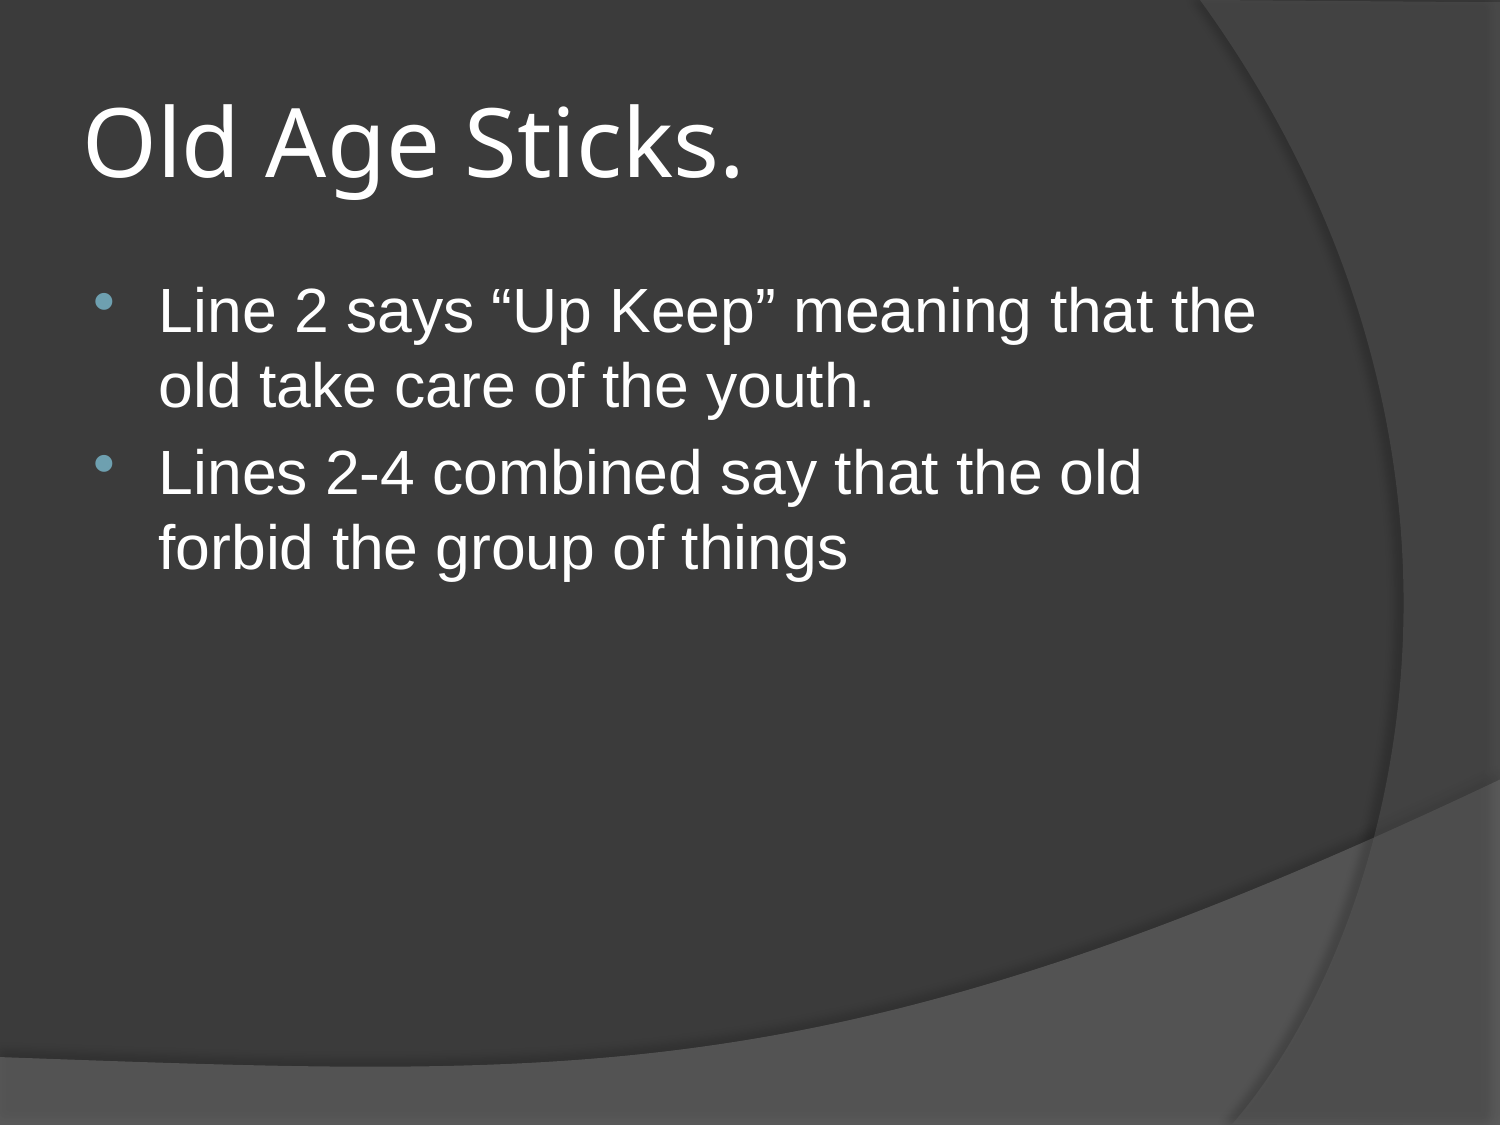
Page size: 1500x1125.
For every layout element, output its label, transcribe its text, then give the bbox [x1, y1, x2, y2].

list Line 2 says “Up Keep” meaning that the old take care of the youth. Lines 2-4 combined say that the old forbid the group of things [75, 262, 1300, 1005]
title Old Age Sticks. [75, 45, 1300, 233]
